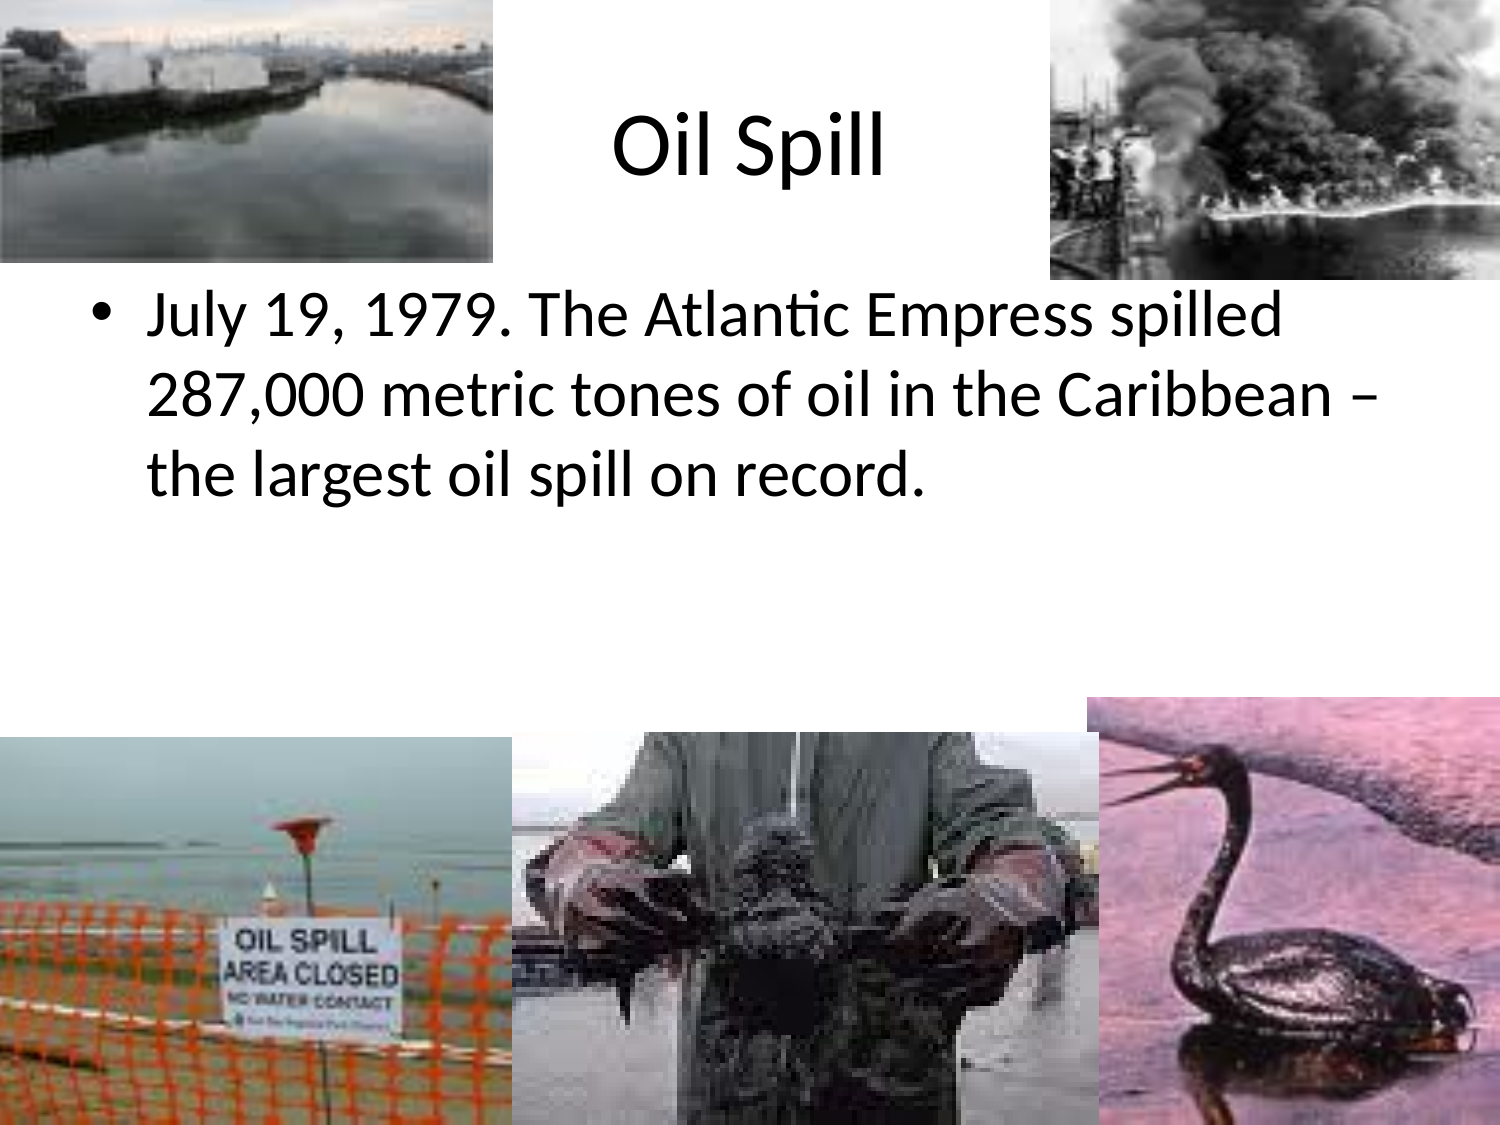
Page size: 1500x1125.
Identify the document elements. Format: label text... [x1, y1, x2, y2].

picture [1049, 0, 1500, 280]
list July 19, 1979. The Atlantic Empress spilled 287,000 metric tones of oil in the Caribbean – the largest oil spill on record. [75, 262, 1425, 735]
picture [0, 0, 493, 263]
title Oil Spill [496, 45, 1044, 233]
picture [0, 697, 1500, 1125]
